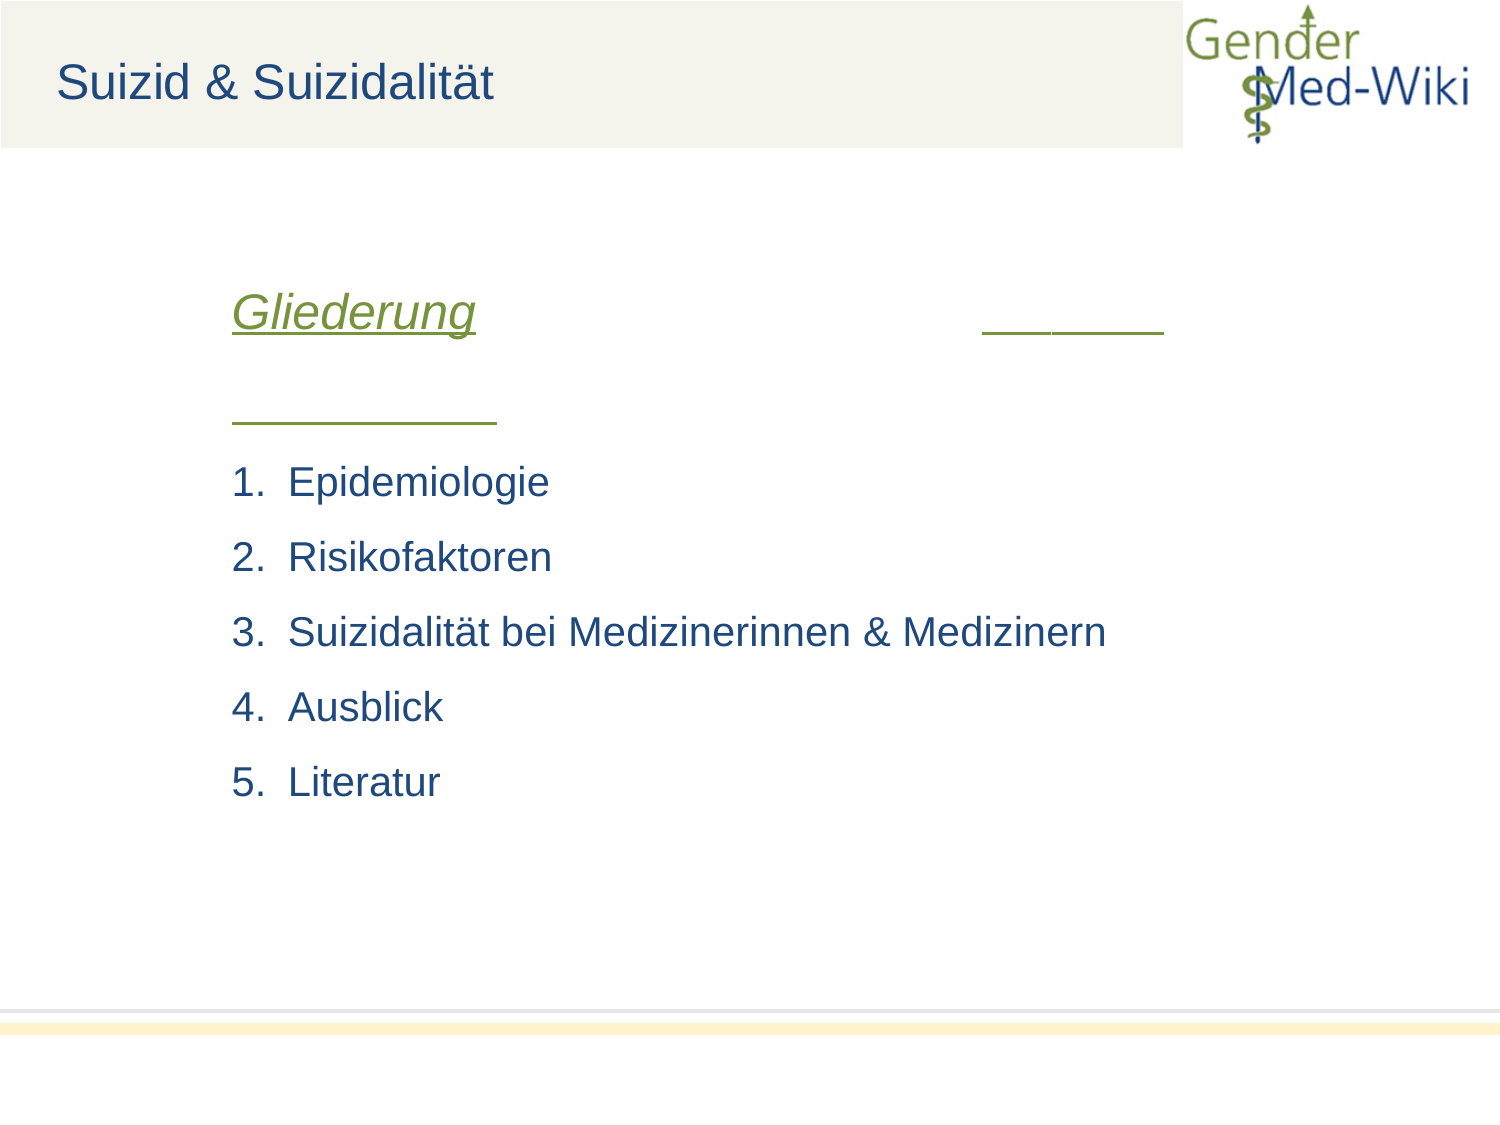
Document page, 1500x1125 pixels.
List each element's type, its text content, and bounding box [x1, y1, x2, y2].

text_box Suizid & Suizidalität [41, 42, 1214, 118]
picture [1183, 0, 1471, 149]
text_box Gliederung Epidemiologie Risikofaktoren Suizidalität bei Medizinerinnen & Medizinern Ausblick Literatur [216, 241, 1190, 857]
